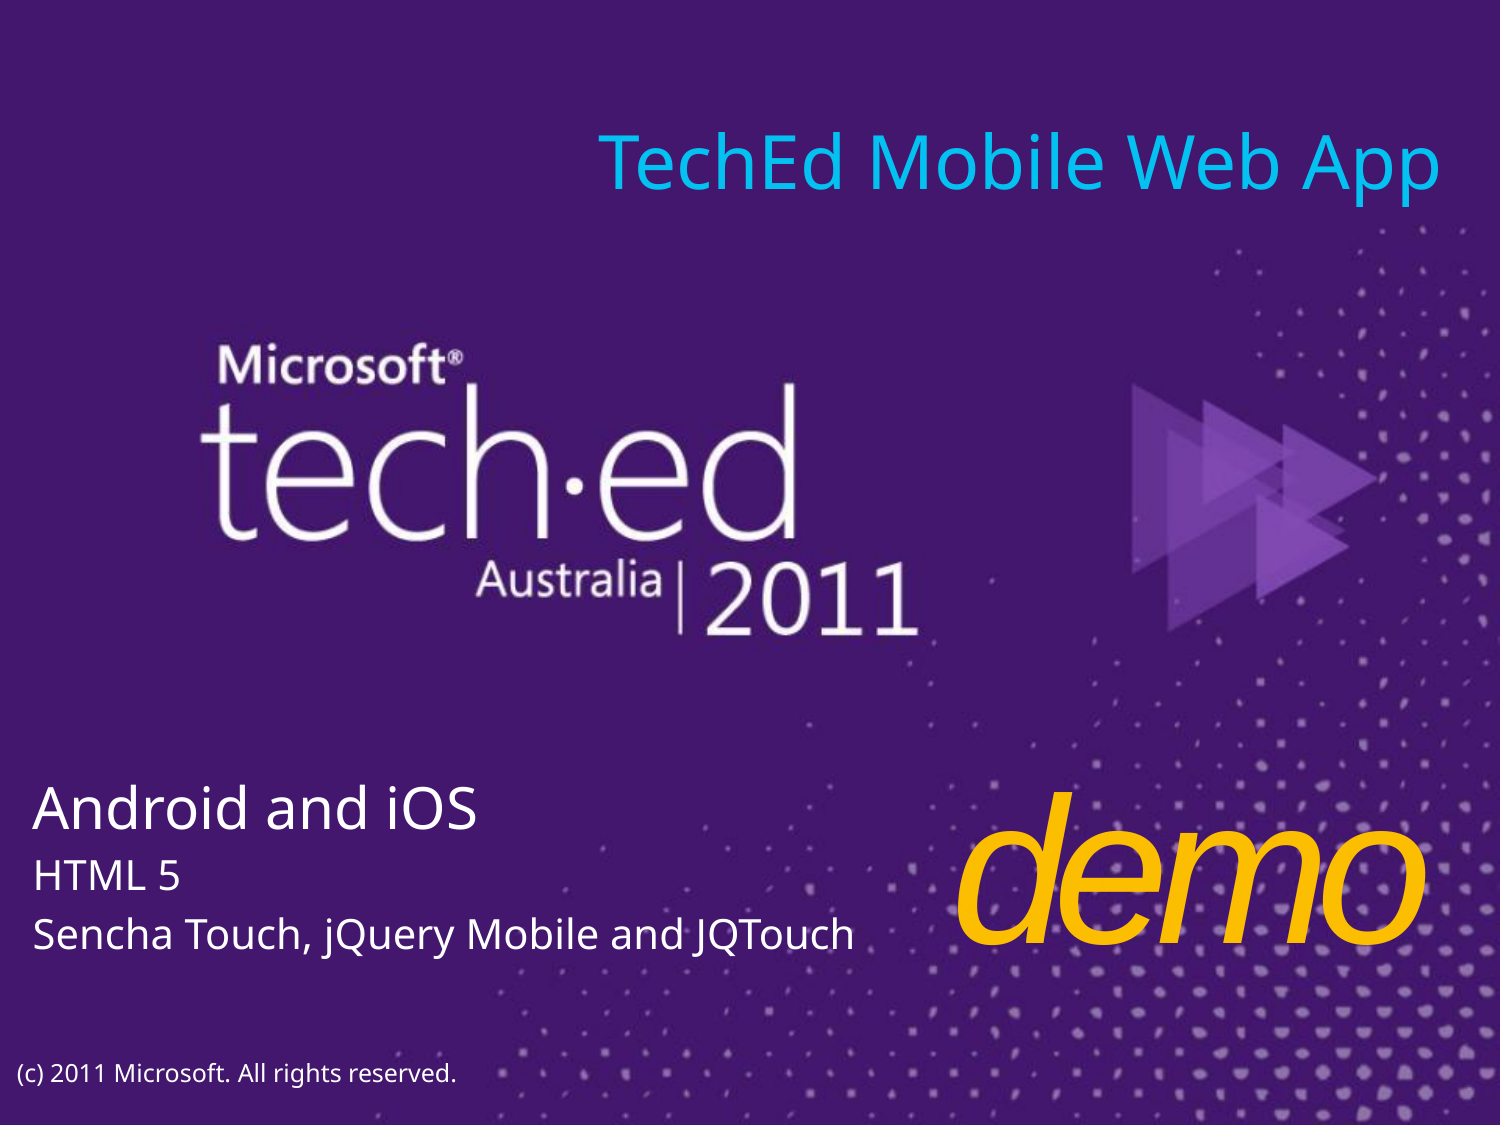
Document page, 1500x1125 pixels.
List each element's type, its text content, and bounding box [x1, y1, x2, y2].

picture [0, 0, 1500, 1125]
footer (c) 2011 Microsoft. All rights reserved. [0, 1042, 475, 1103]
text_box demo [903, 763, 1433, 990]
title TechEd Mobile Web App [289, 66, 1459, 254]
list Android and iOS HTML 5 Sencha Touch, jQuery Mobile and JQTouch [17, 763, 928, 1029]
